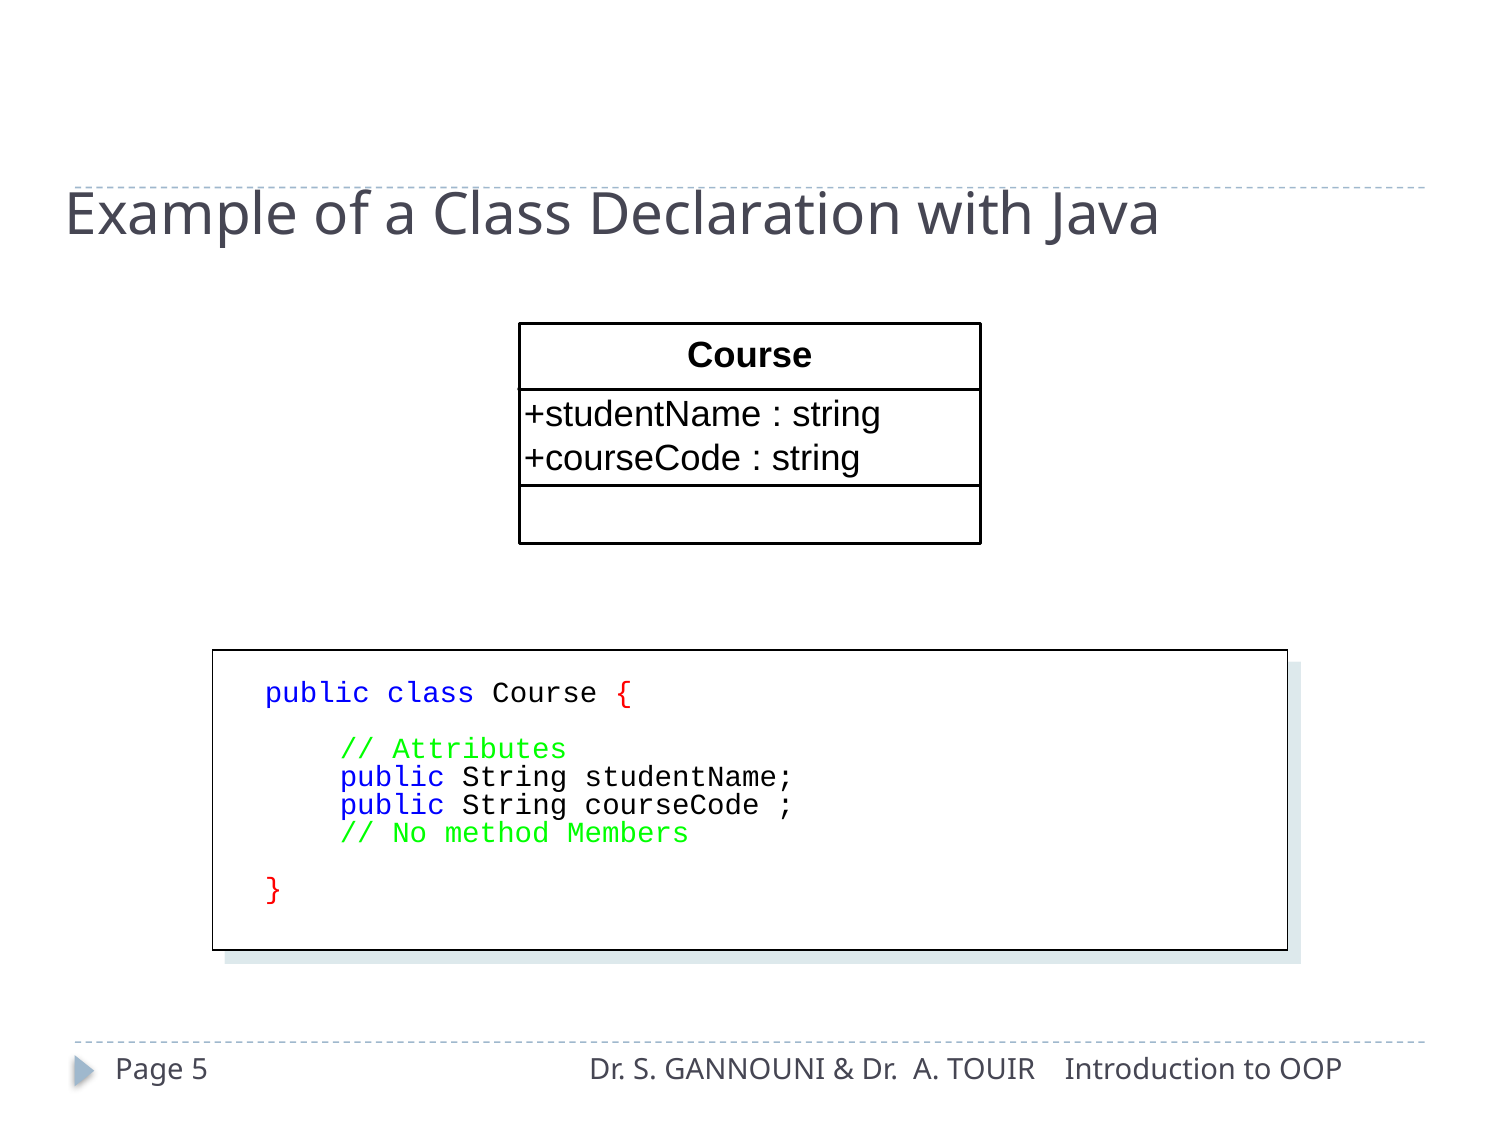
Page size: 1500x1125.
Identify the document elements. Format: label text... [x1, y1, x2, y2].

title Example of a Class Declaration with Java [50, 125, 1475, 254]
slide_number Introduction to OOP [1051, 1042, 1426, 1103]
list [512, 316, 988, 551]
footer Dr. S. GANNOUNI & Dr. A. TOUIR [475, 1042, 1051, 1103]
text_box public class Course { // Attributes public String studentName; public String courseCode ; // No method Members } [249, 672, 1113, 967]
text_box [212, 649, 1288, 950]
slide_number Page 5 [100, 1042, 426, 1103]
